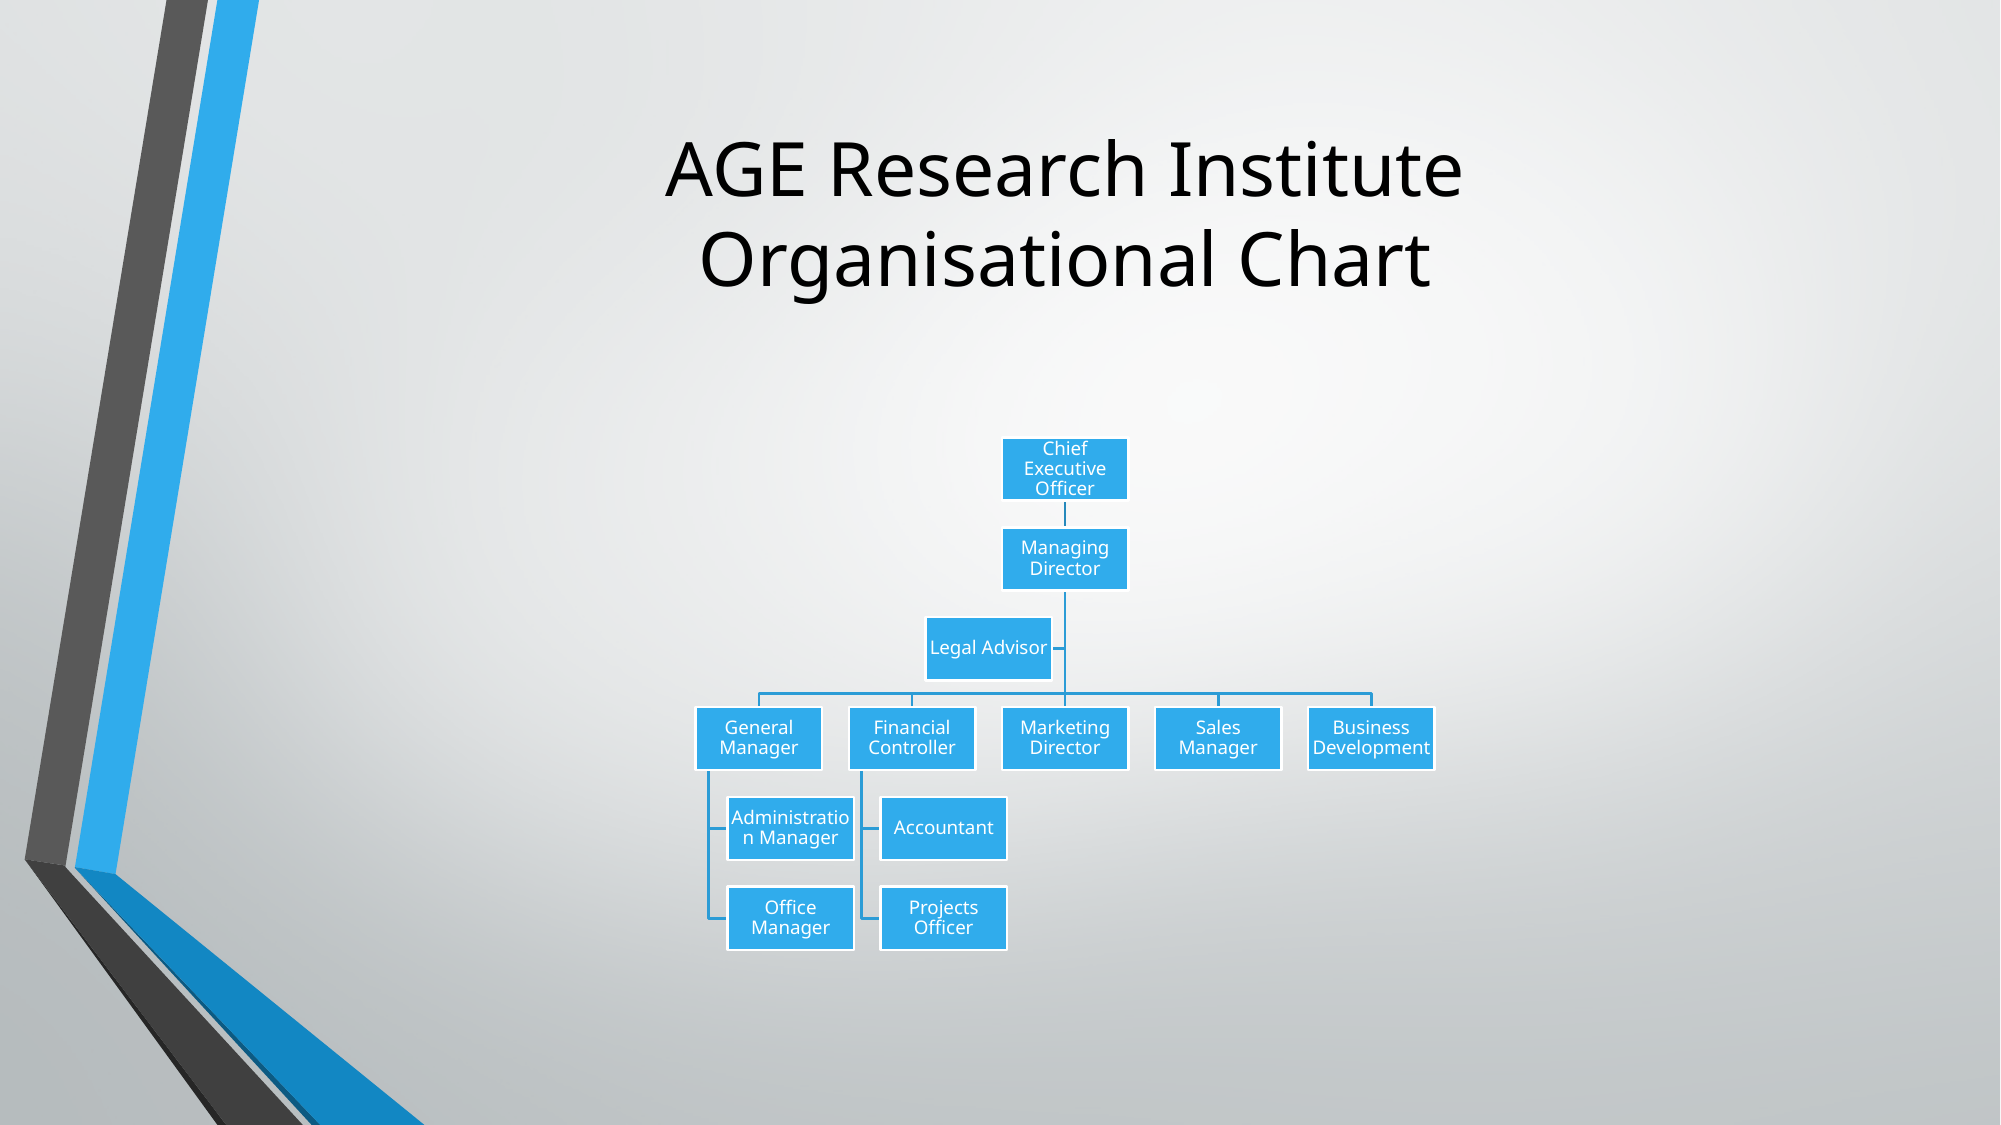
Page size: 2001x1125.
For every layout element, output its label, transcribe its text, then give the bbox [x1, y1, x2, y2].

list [243, 437, 1888, 951]
title AGE Research Institute Organisational Chart [243, 112, 1887, 400]
